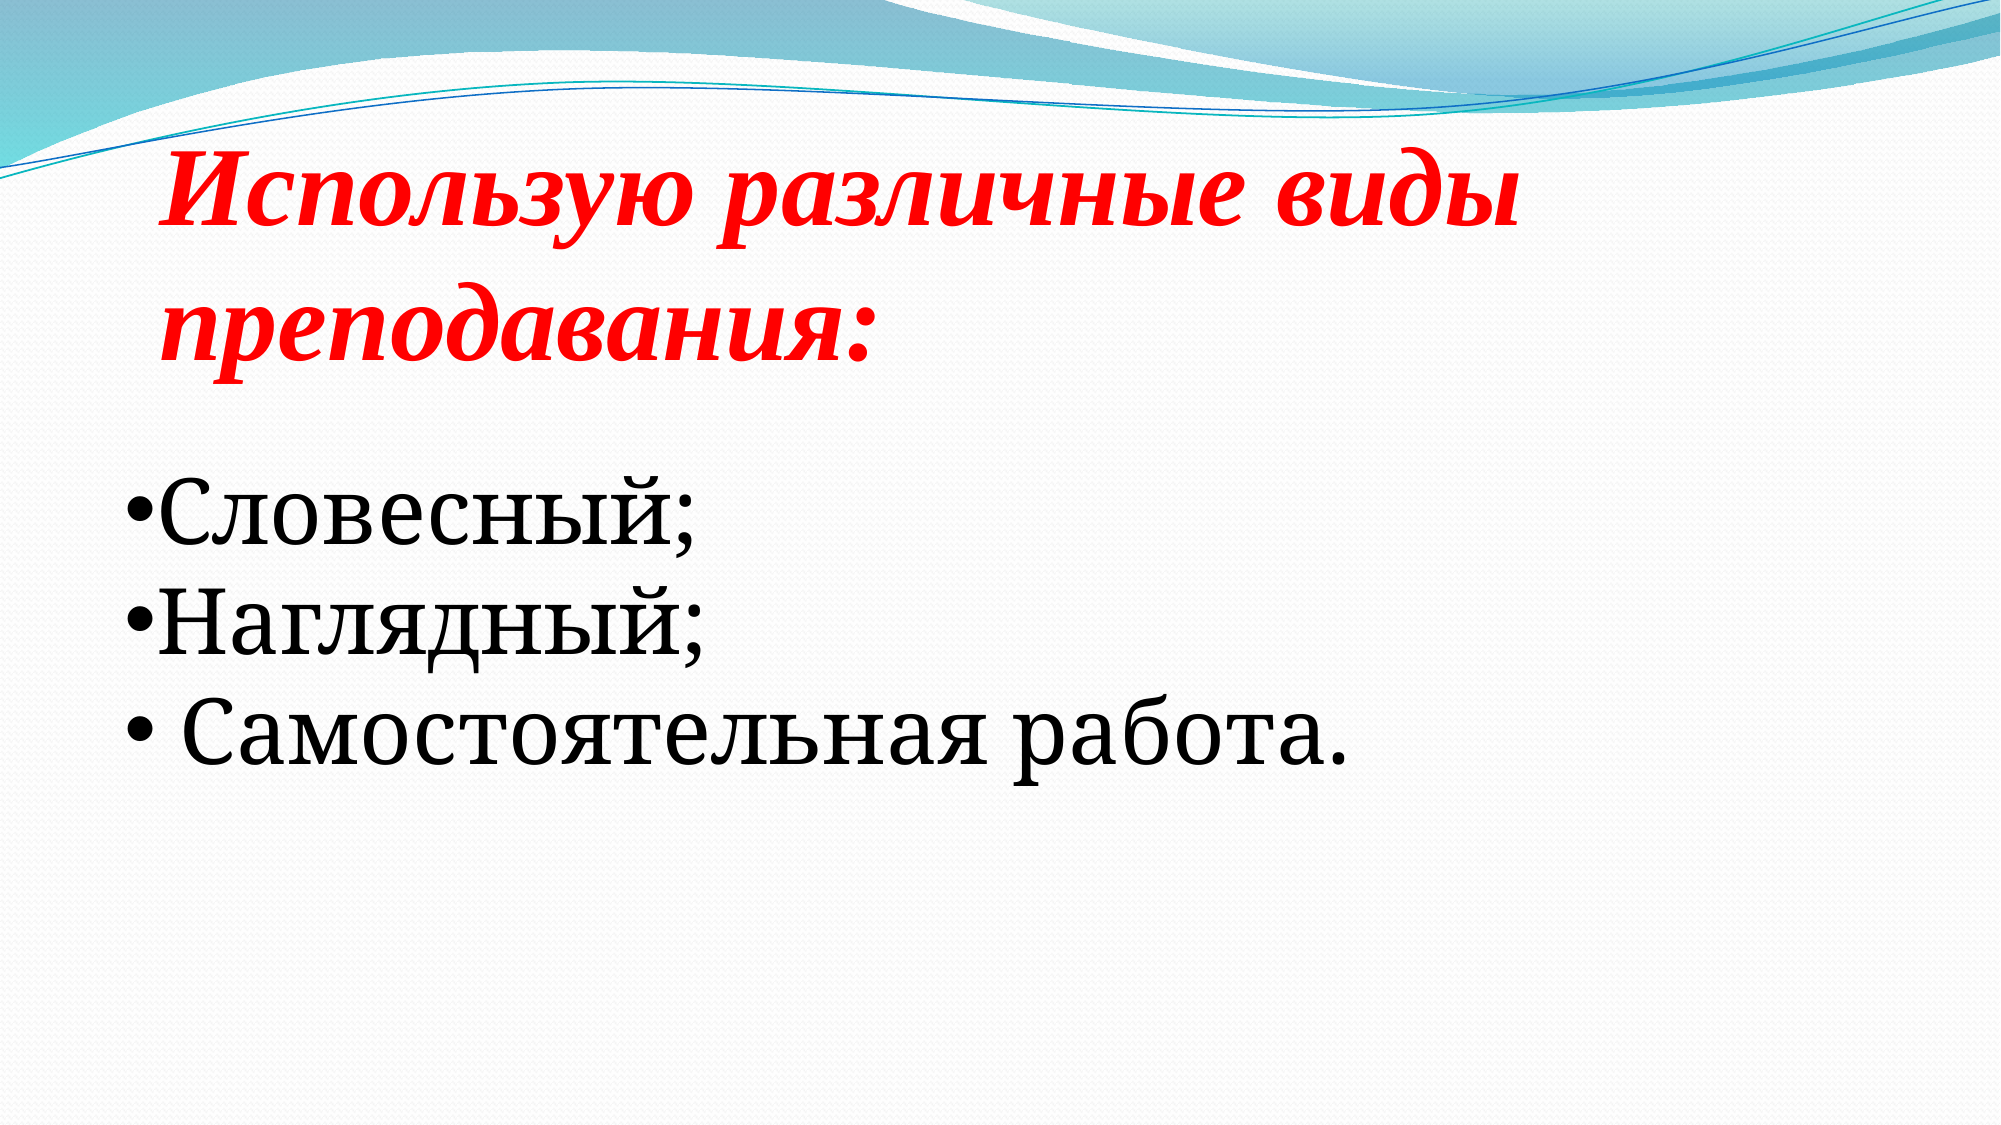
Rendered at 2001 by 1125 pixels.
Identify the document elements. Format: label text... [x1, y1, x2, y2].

text_box Использую различные виды преподавания: [144, 105, 1950, 391]
text_box Словесный; Наглядный; Самостоятельная работа. [109, 445, 1422, 790]
